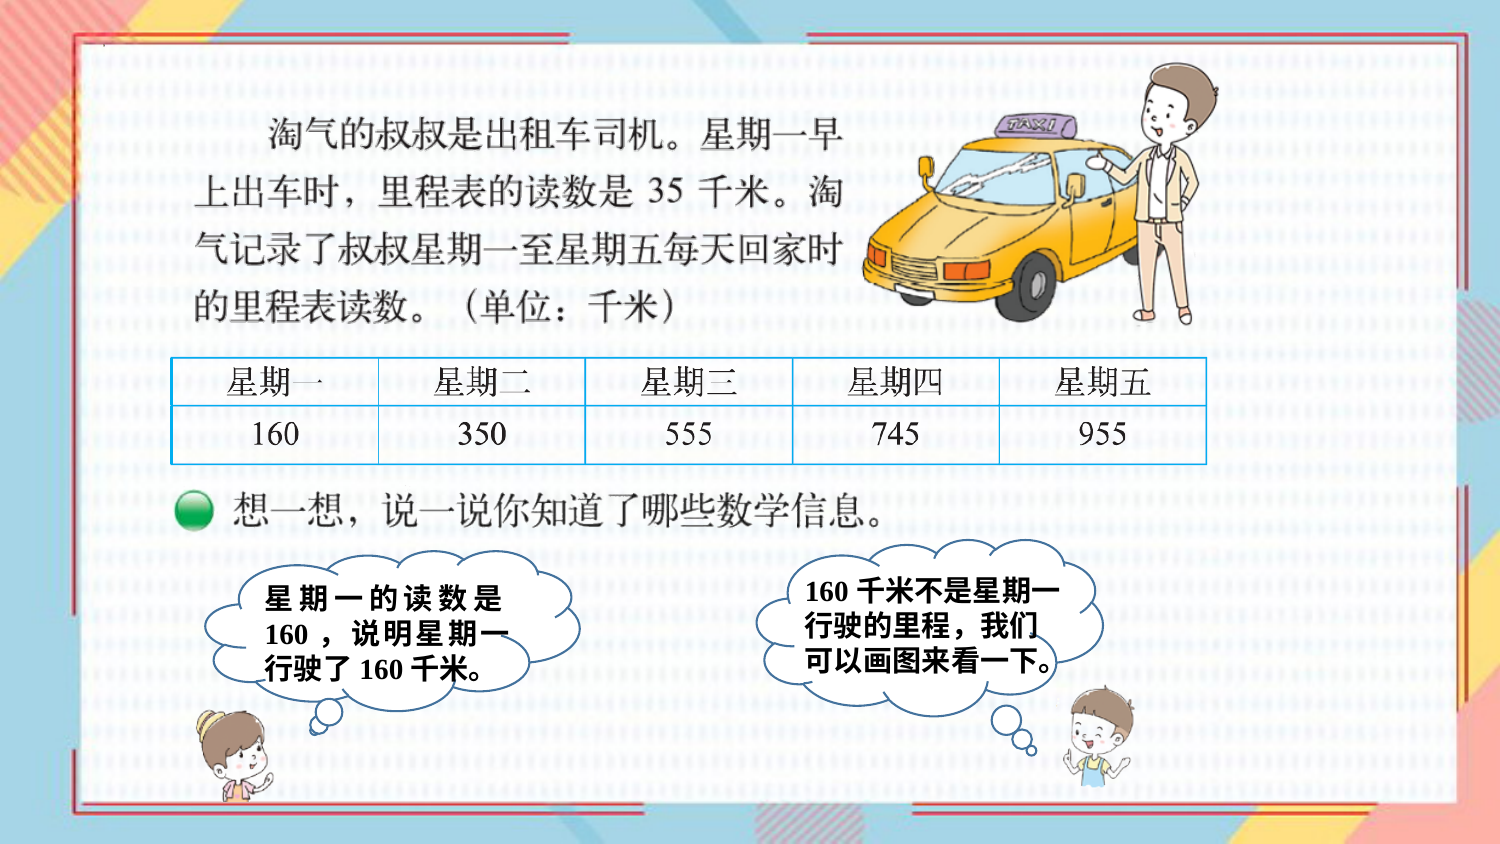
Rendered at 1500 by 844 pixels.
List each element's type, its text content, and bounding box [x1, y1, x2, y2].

text_box [802, 538, 1105, 660]
text_box [755, 575, 1048, 718]
text_box [255, 550, 581, 679]
picture [0, 0, 1500, 844]
text_box 160千米不是星期一行驶的里程，我们可以画图来看一下。 [793, 566, 1076, 683]
text_box [265, 691, 452, 737]
text_box [990, 704, 1038, 757]
text_box [204, 575, 253, 684]
text_box 星期一的读数是160，说明星期一行驶了160千米。 [253, 574, 522, 691]
